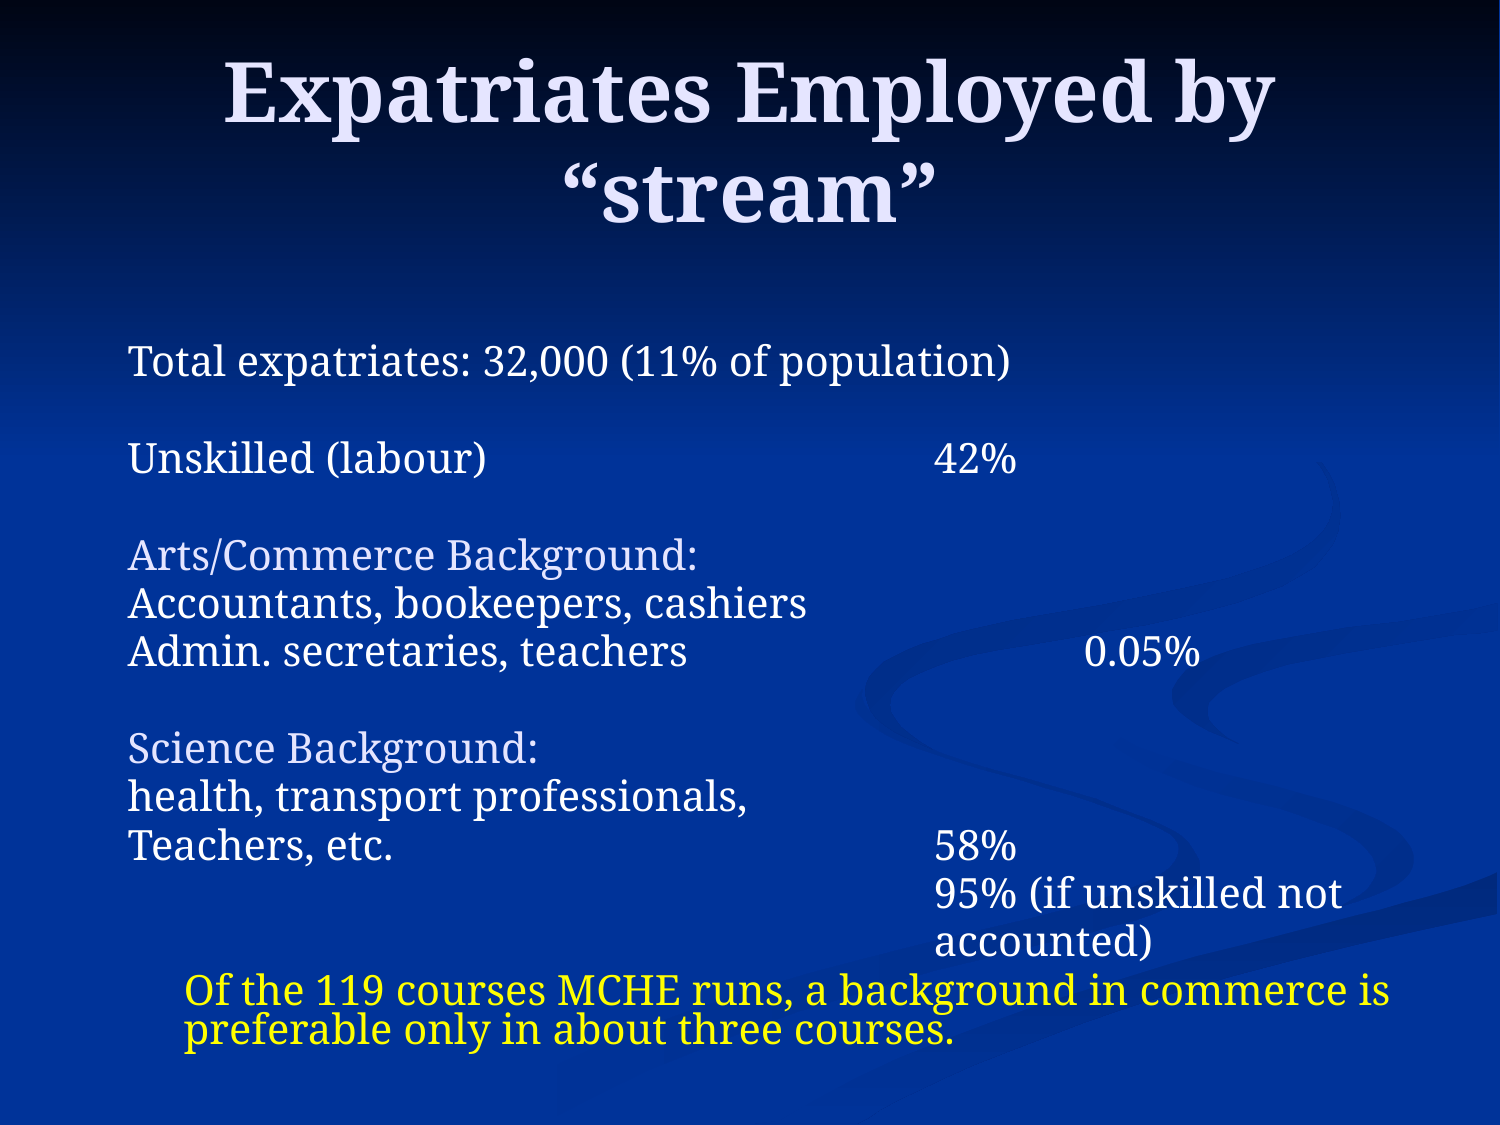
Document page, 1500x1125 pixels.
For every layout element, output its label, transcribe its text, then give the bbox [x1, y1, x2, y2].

title Expatriates Employed by “stream” [74, 44, 1426, 233]
list Total expatriates: 32,000 (11% of population) Unskilled (labour) 42% Arts/Commerce Background: Accountants, bookeepers, cashiers Admin. secretaries, teachers 0.05% Science Background: health, transport professionals, Teachers, etc. 58% 95% (if unskilled not accounted) Of the 119 courses MCHE runs, a background in commerce is preferable only in about three courses. [112, 337, 1425, 1088]
